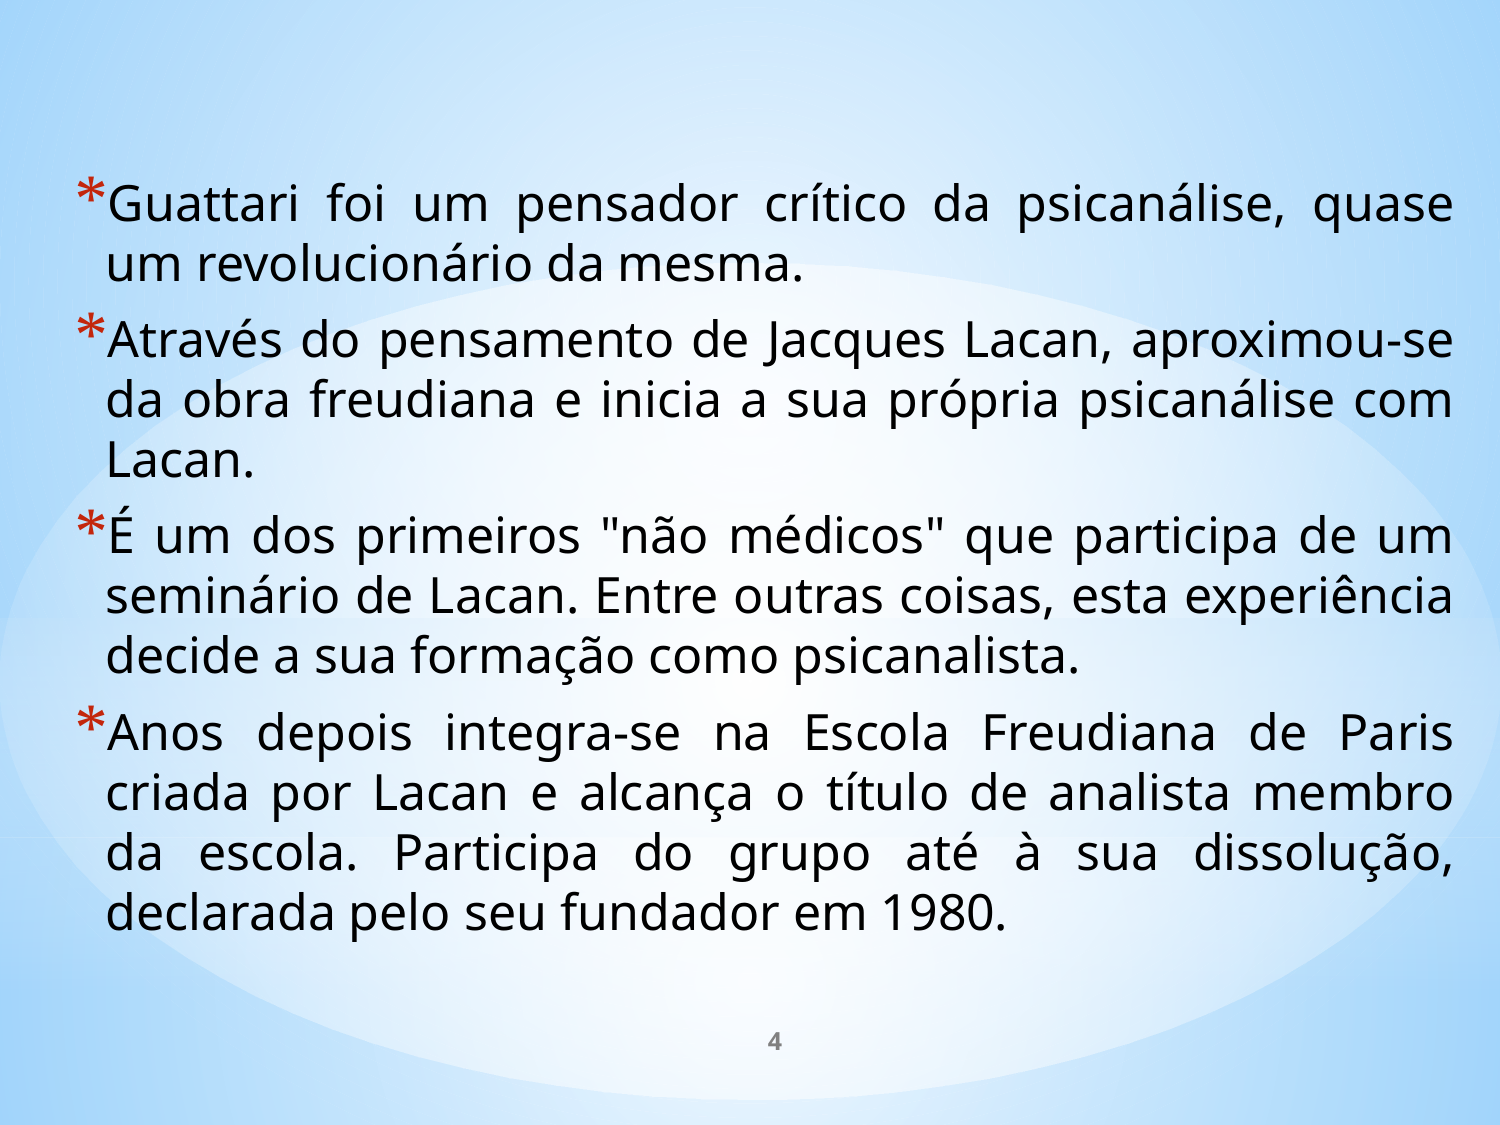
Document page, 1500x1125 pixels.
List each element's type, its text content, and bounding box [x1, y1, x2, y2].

list Guattari foi um pensador crítico da psicanálise, quase um revolucionário da mesma. Através do pensamento de Jacques Lacan, aproximou-se da obra freudiana e inicia a sua própria psicanálise com Lacan. É um dos primeiros "não médicos" que participa de um seminário de Lacan. Entre outras coisas, esta experiência decide a sua formação como psicanalista. Anos depois integra-se na Escola Freudiana de Paris criada por Lacan e alcança o título de analista membro da escola. Participa do grupo até à sua dissolução, declarada pelo seu fundador em 1980. [53, 164, 1471, 997]
slide_number 4 [624, 1012, 925, 1073]
